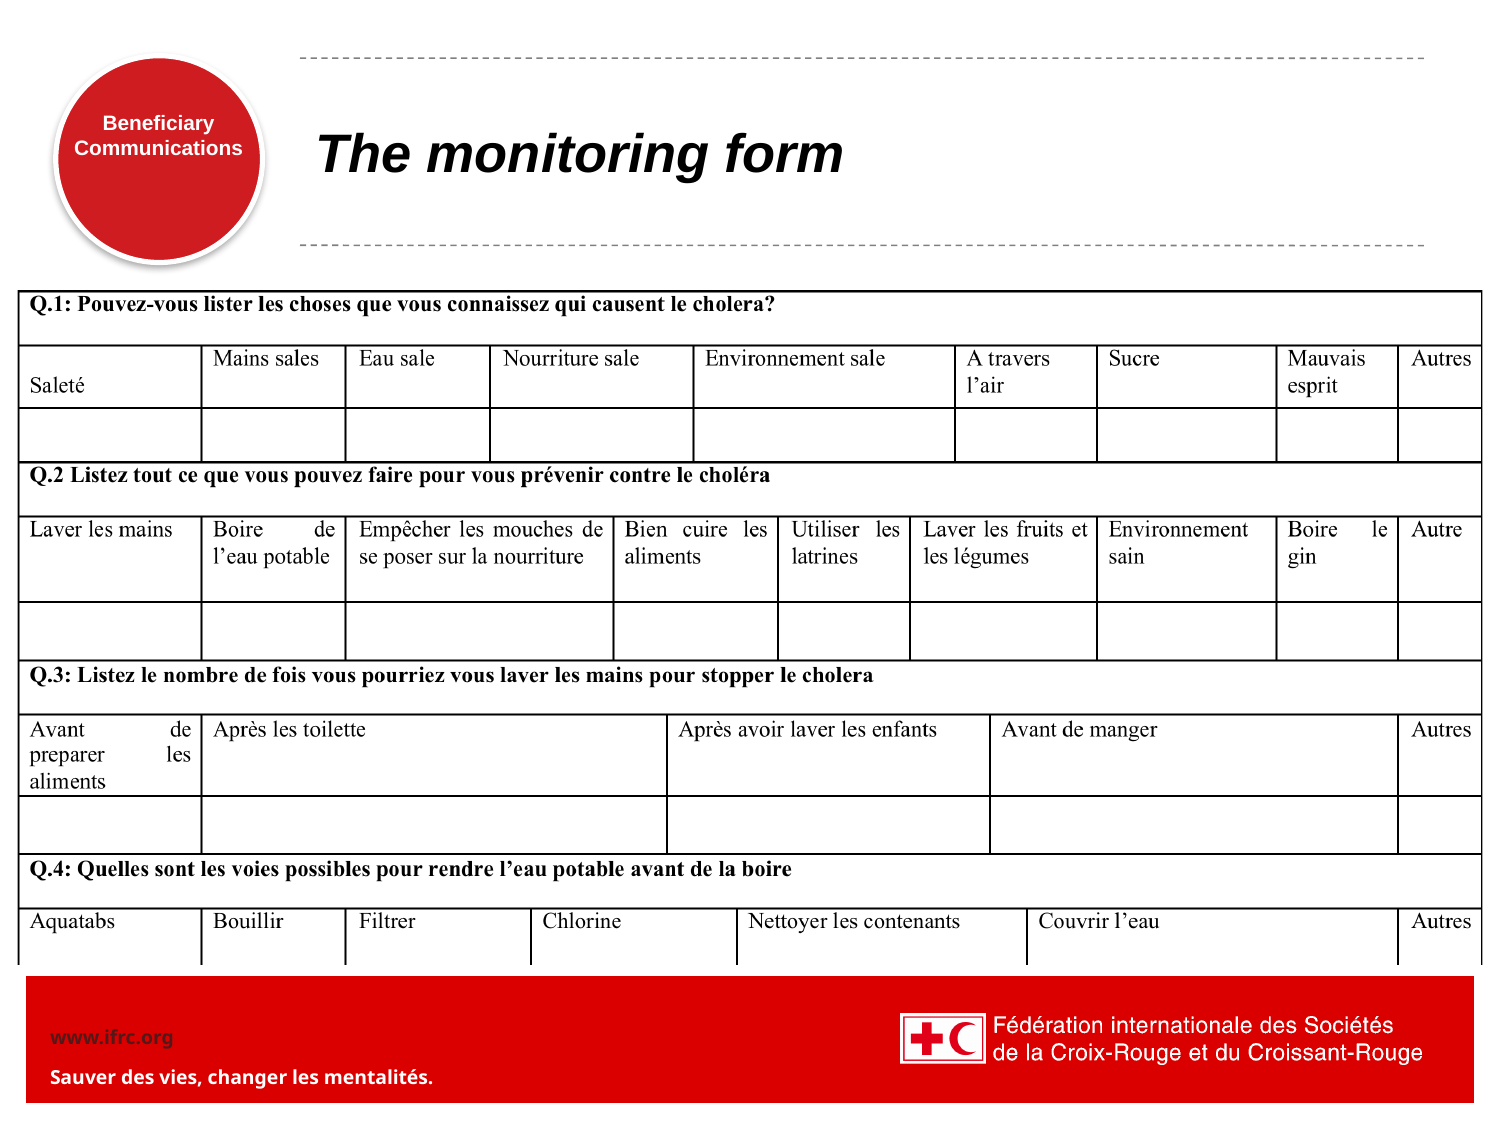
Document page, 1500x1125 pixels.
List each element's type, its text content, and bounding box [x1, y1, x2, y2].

picture [900, 1013, 1422, 1065]
picture [17, 290, 1483, 965]
title The monitoring form [299, 57, 1426, 246]
